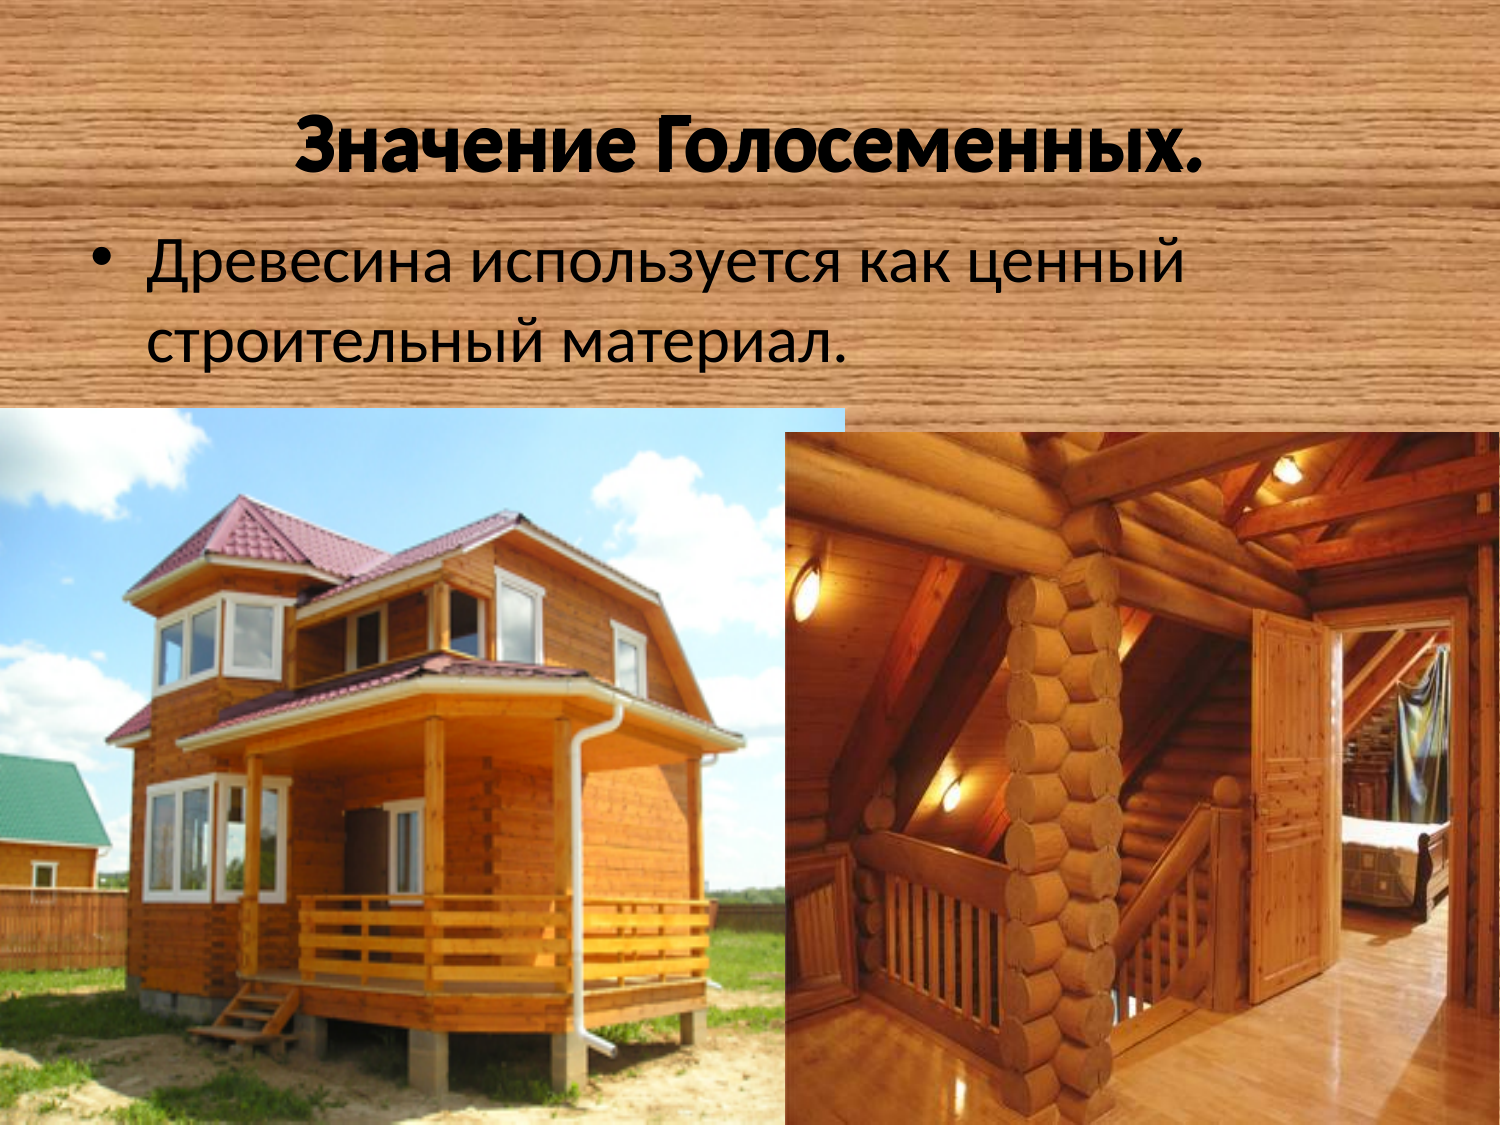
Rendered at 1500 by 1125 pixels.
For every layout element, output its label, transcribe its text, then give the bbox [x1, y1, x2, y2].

text_box Значение Голосеменных. [76, 42, 1427, 231]
picture [0, 0, 1500, 1125]
list Древесина используется как ценный строительный материал. [74, 207, 1426, 430]
